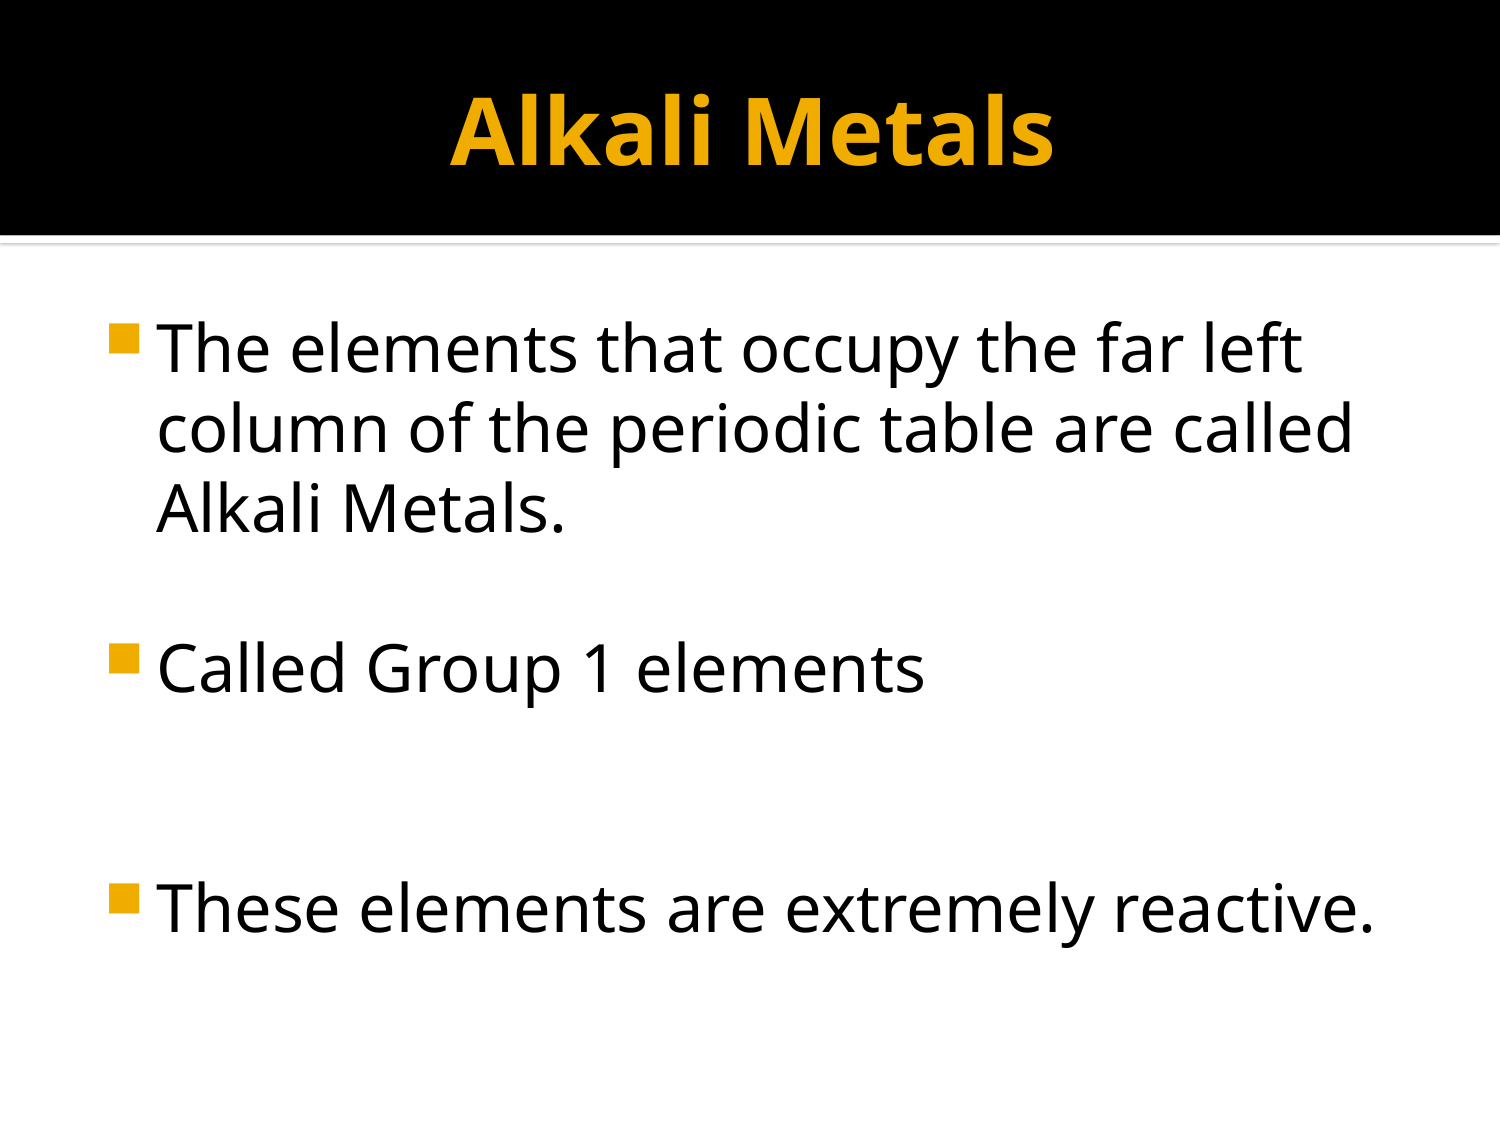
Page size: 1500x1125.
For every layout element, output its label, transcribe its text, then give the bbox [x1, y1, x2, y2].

list The elements that occupy the far left column of the periodic table are called Alkali Metals. Called Group 1 elements These elements are extremely reactive. [75, 291, 1425, 1050]
title Alkali Metals [75, 25, 1425, 231]
